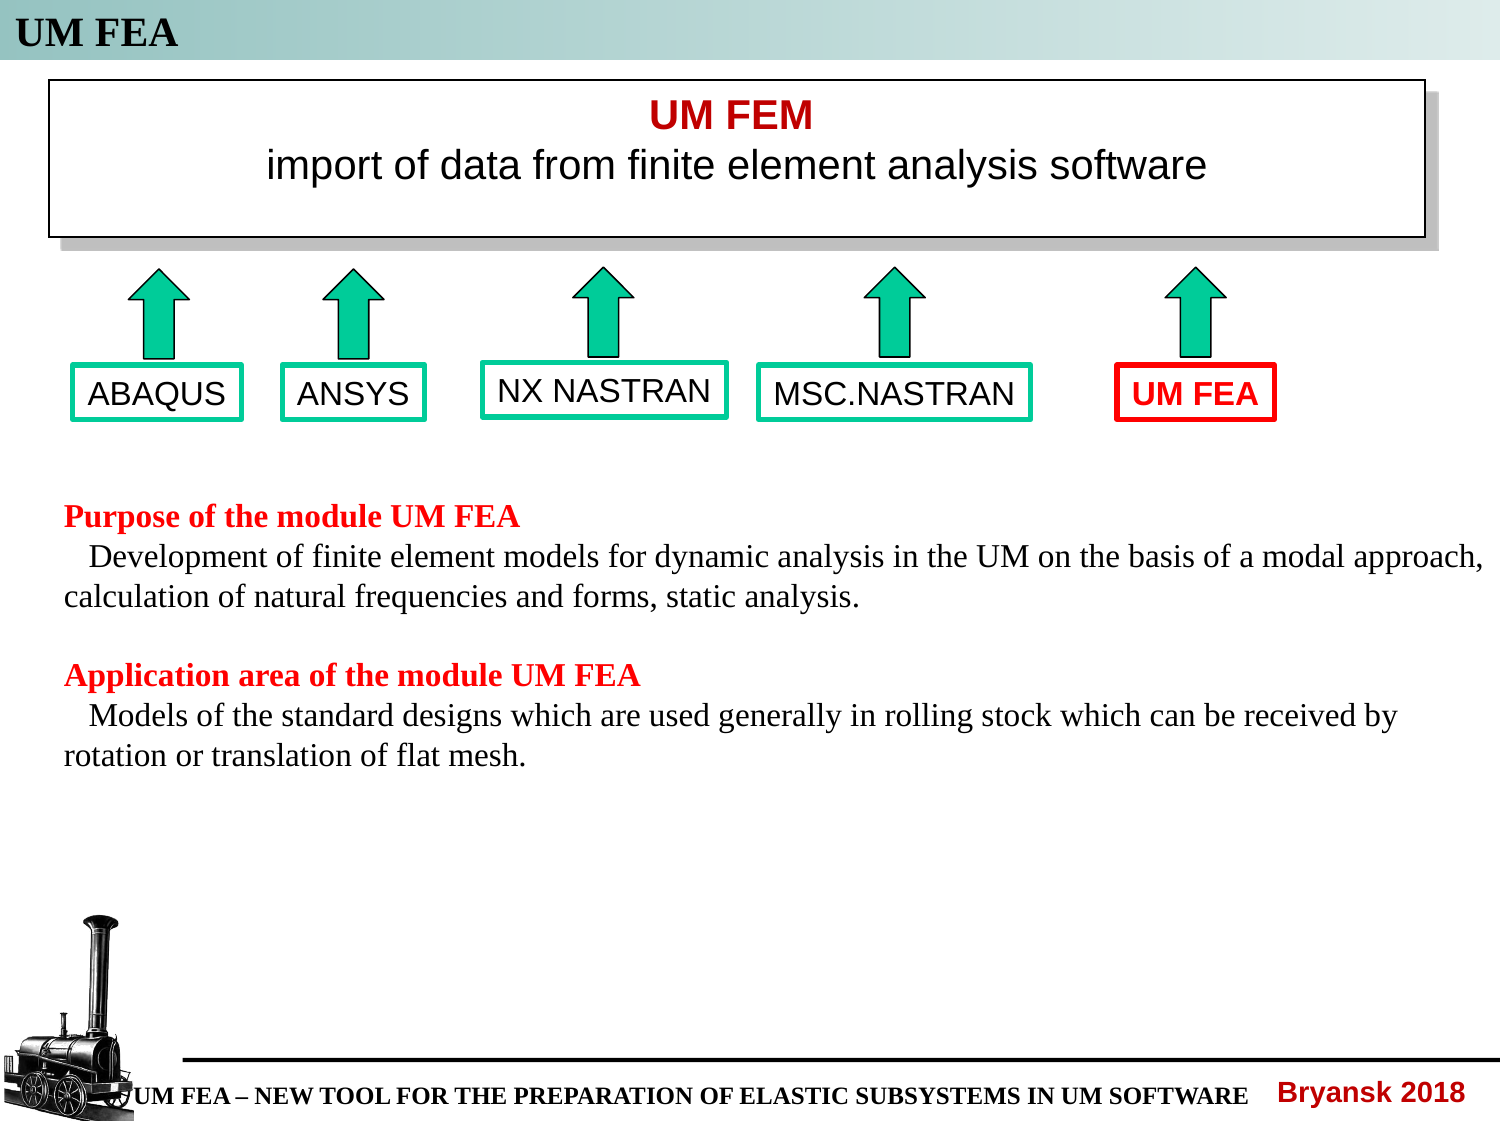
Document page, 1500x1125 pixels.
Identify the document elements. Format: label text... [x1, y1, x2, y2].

text_box ANSYS [282, 364, 425, 420]
text_box UM FEM import of data from finite element analysis software [49, 79, 1426, 237]
text_box UM FEA [1117, 364, 1275, 420]
text_box NX NASTRAN [482, 362, 727, 417]
text_box [128, 268, 190, 359]
text_box [572, 267, 634, 357]
picture [4, 911, 134, 1121]
text_box MSC.NASTRAN [758, 364, 1031, 420]
text_box [322, 268, 384, 359]
text_box [864, 267, 926, 357]
text_box [1165, 267, 1227, 357]
text_box ABAQUS [72, 364, 242, 420]
text_box UM FEA [0, 1, 1500, 60]
text_box Purpose of the module UM FEA Development of finite element models for dynamic analysis in the UM on the basis of a modal approach, calculation of natural frequencies and forms, static analysis. Application area of the module UM FEA Models of the standard designs which are used generally in rolling stock which can be received by rotation or translation of flat mesh. [49, 486, 1500, 781]
